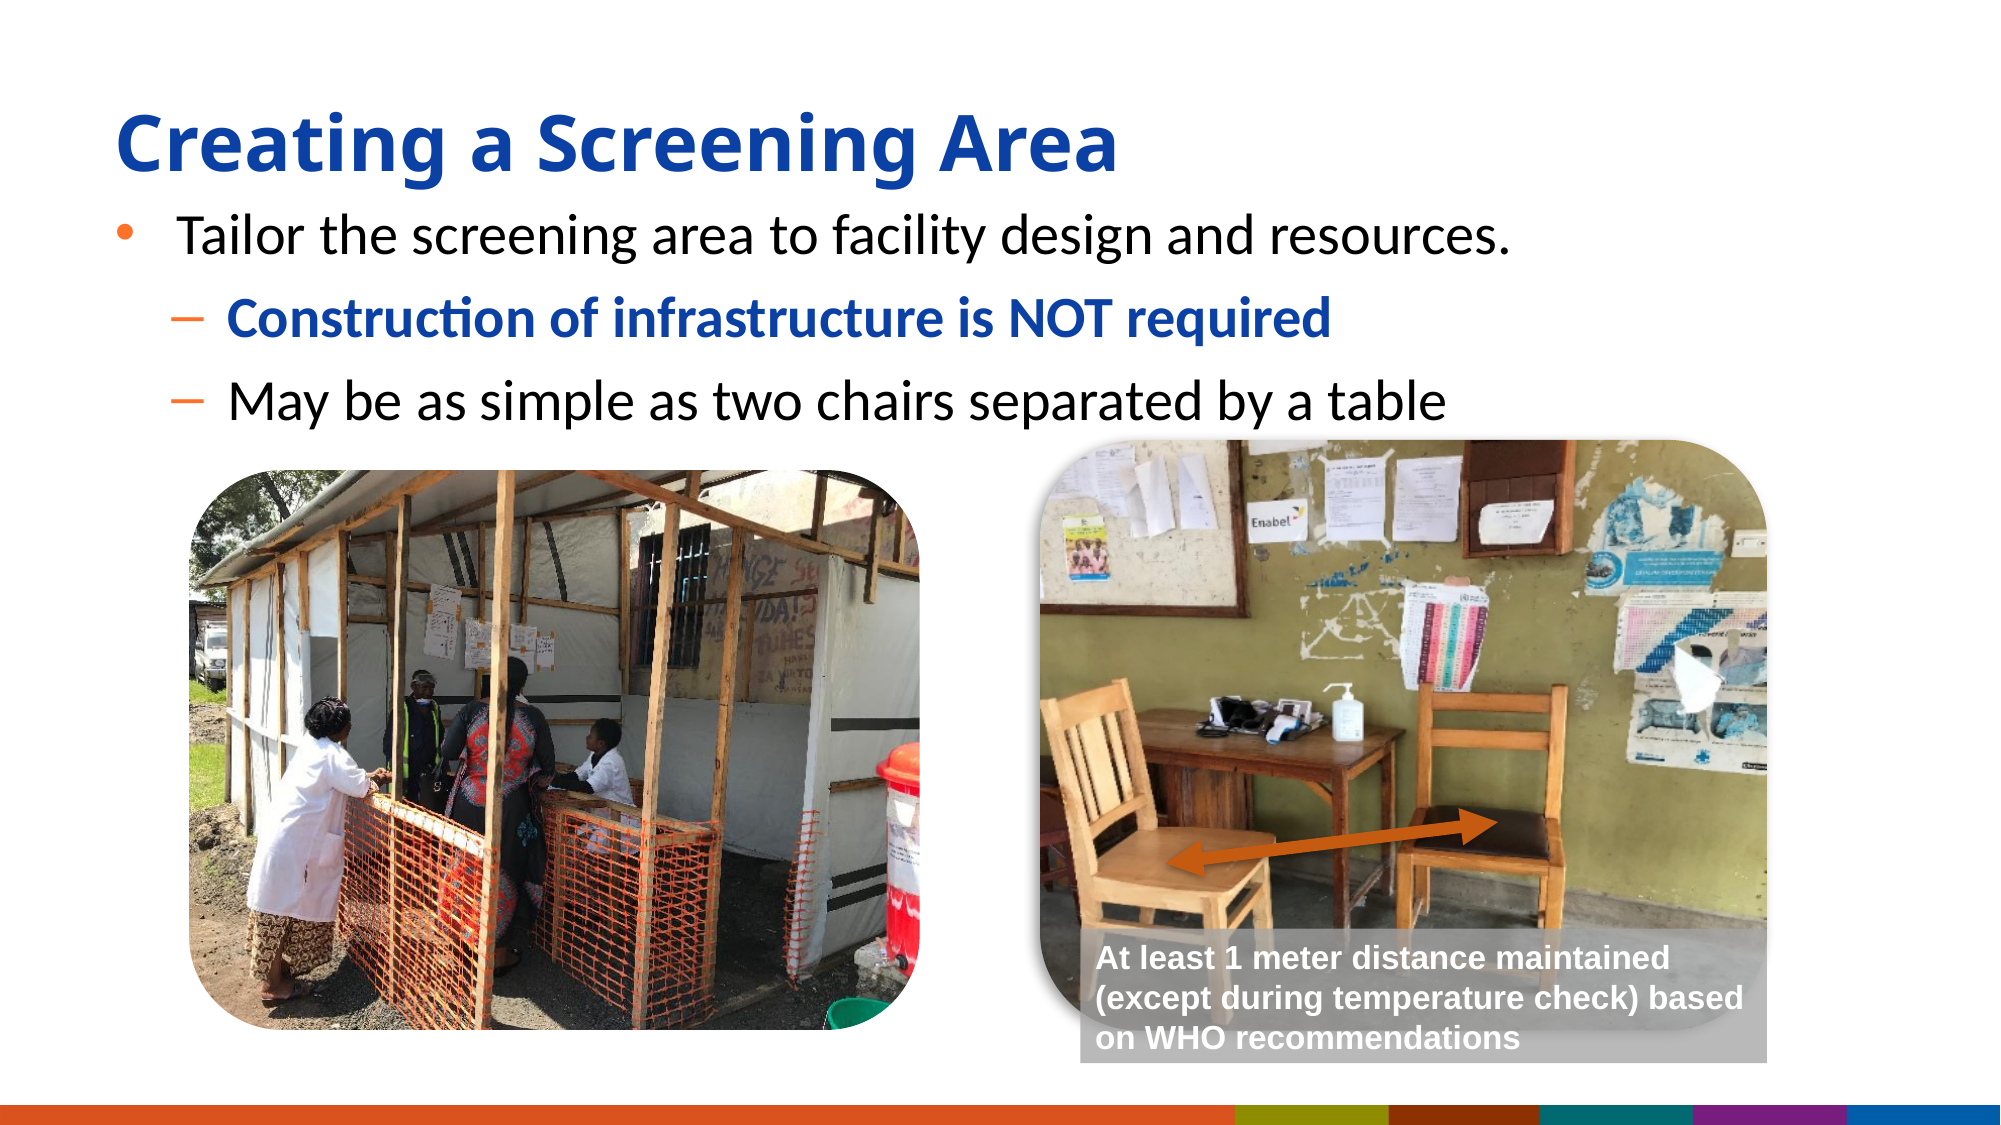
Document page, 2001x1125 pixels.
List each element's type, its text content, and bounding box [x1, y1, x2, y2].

title Creating a Screening Area [99, 45, 1900, 189]
list Tailor the screening area to facility design and resources. Construction of infrastructure is NOT required May be as simple as two chairs separated by a table [99, 189, 1900, 453]
picture [188, 469, 920, 1031]
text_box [1039, 439, 1768, 1066]
picture [0, 1105, 2000, 1125]
